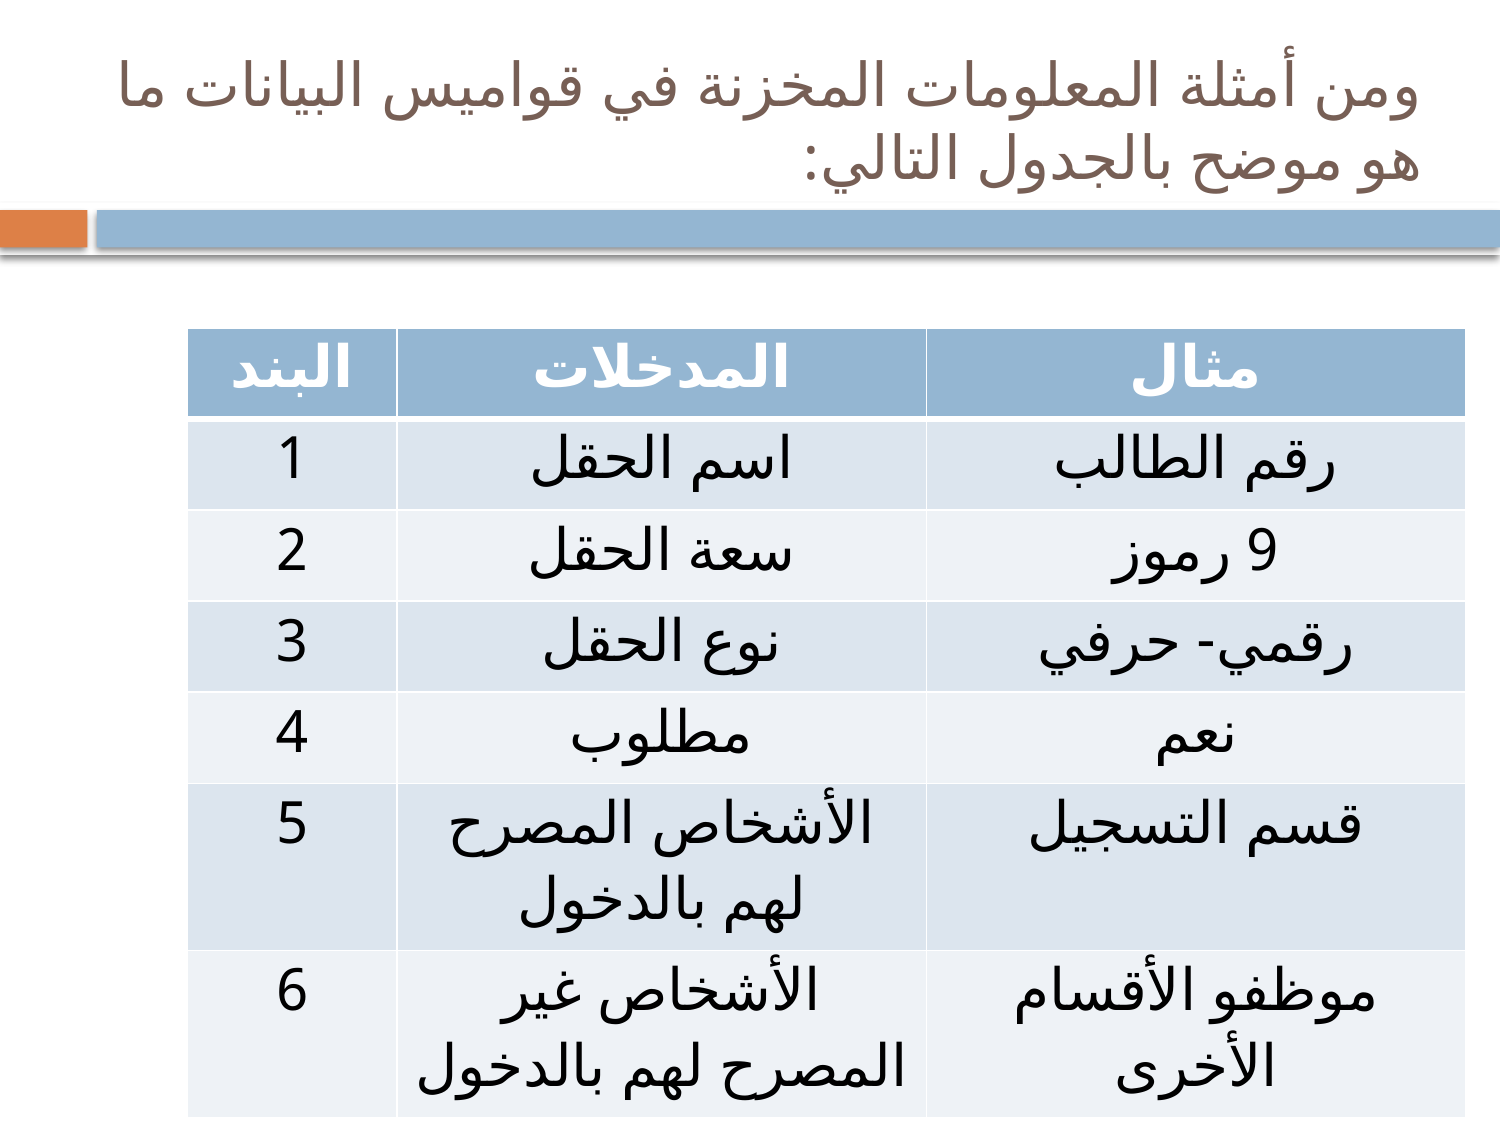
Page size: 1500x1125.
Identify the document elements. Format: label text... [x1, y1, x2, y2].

table_cell الأشخاص غير المصرح لهم بالدخول [398, 951, 926, 1117]
title ومن أمثلة المعلومات المخزنة في قواميس البيانات ما هو موضح بالجدول التالي: [100, 37, 1438, 200]
table_cell 3 [188, 602, 396, 691]
table_cell قسم التسجيل [927, 784, 1465, 950]
table_cell رقم الطالب [927, 422, 1465, 509]
table_cell نوع الحقل [398, 602, 926, 691]
table_cell مطلوب [398, 693, 926, 783]
table_cell نعم [927, 693, 1465, 783]
table_cell الأشخاص المصرح لهم بالدخول [398, 784, 926, 950]
table_cell 2 [188, 511, 396, 600]
table_header البند [188, 329, 396, 416]
table_cell 5 [188, 784, 396, 950]
table_cell رقمي- حرفي [927, 602, 1465, 691]
table_cell سعة الحقل [398, 511, 926, 600]
table_cell موظفو الأقسام الأخرى [927, 951, 1465, 1117]
table_header المدخلات [398, 329, 926, 416]
table_cell 9 رموز [927, 511, 1465, 600]
table_cell 4 [188, 693, 396, 783]
table_header مثال [927, 329, 1465, 416]
table_cell 6 [188, 951, 396, 1117]
table_cell اسم الحقل [398, 422, 926, 509]
table_cell 1 [188, 422, 396, 509]
